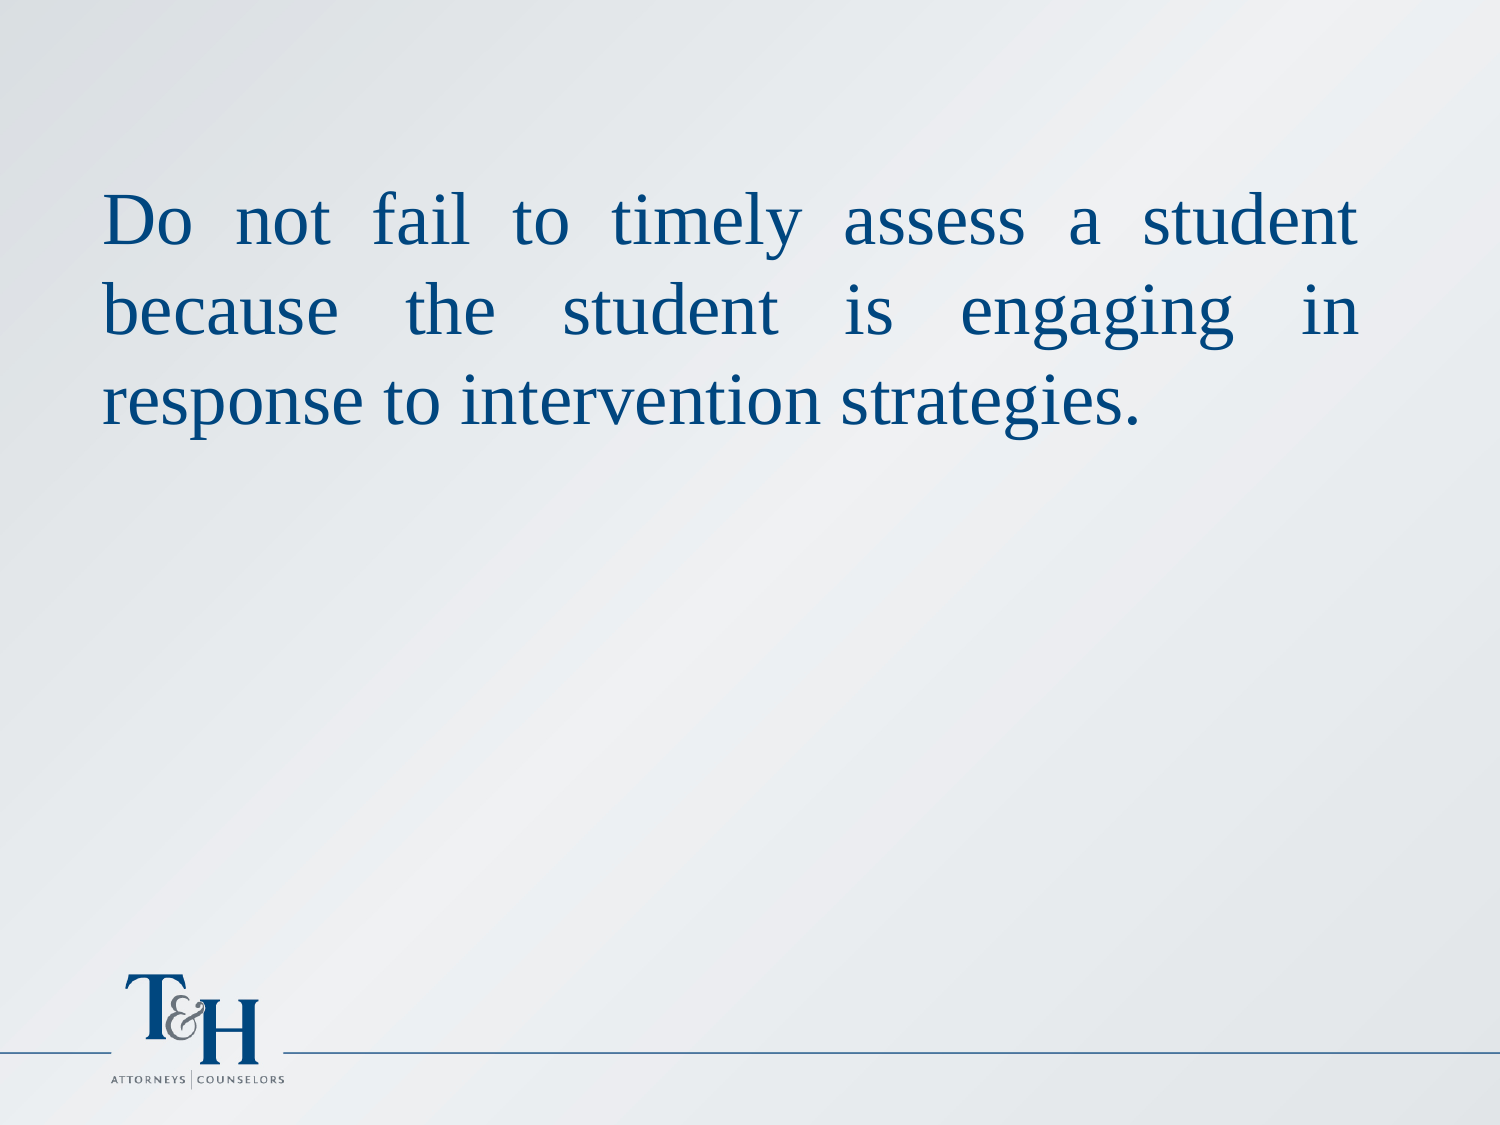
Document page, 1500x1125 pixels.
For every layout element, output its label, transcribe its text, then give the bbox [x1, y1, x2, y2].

picture [0, 0, 1500, 1125]
text_box Do not fail to timely assess a student because the student is engaging in response to intervention strategies. [87, 162, 1375, 448]
